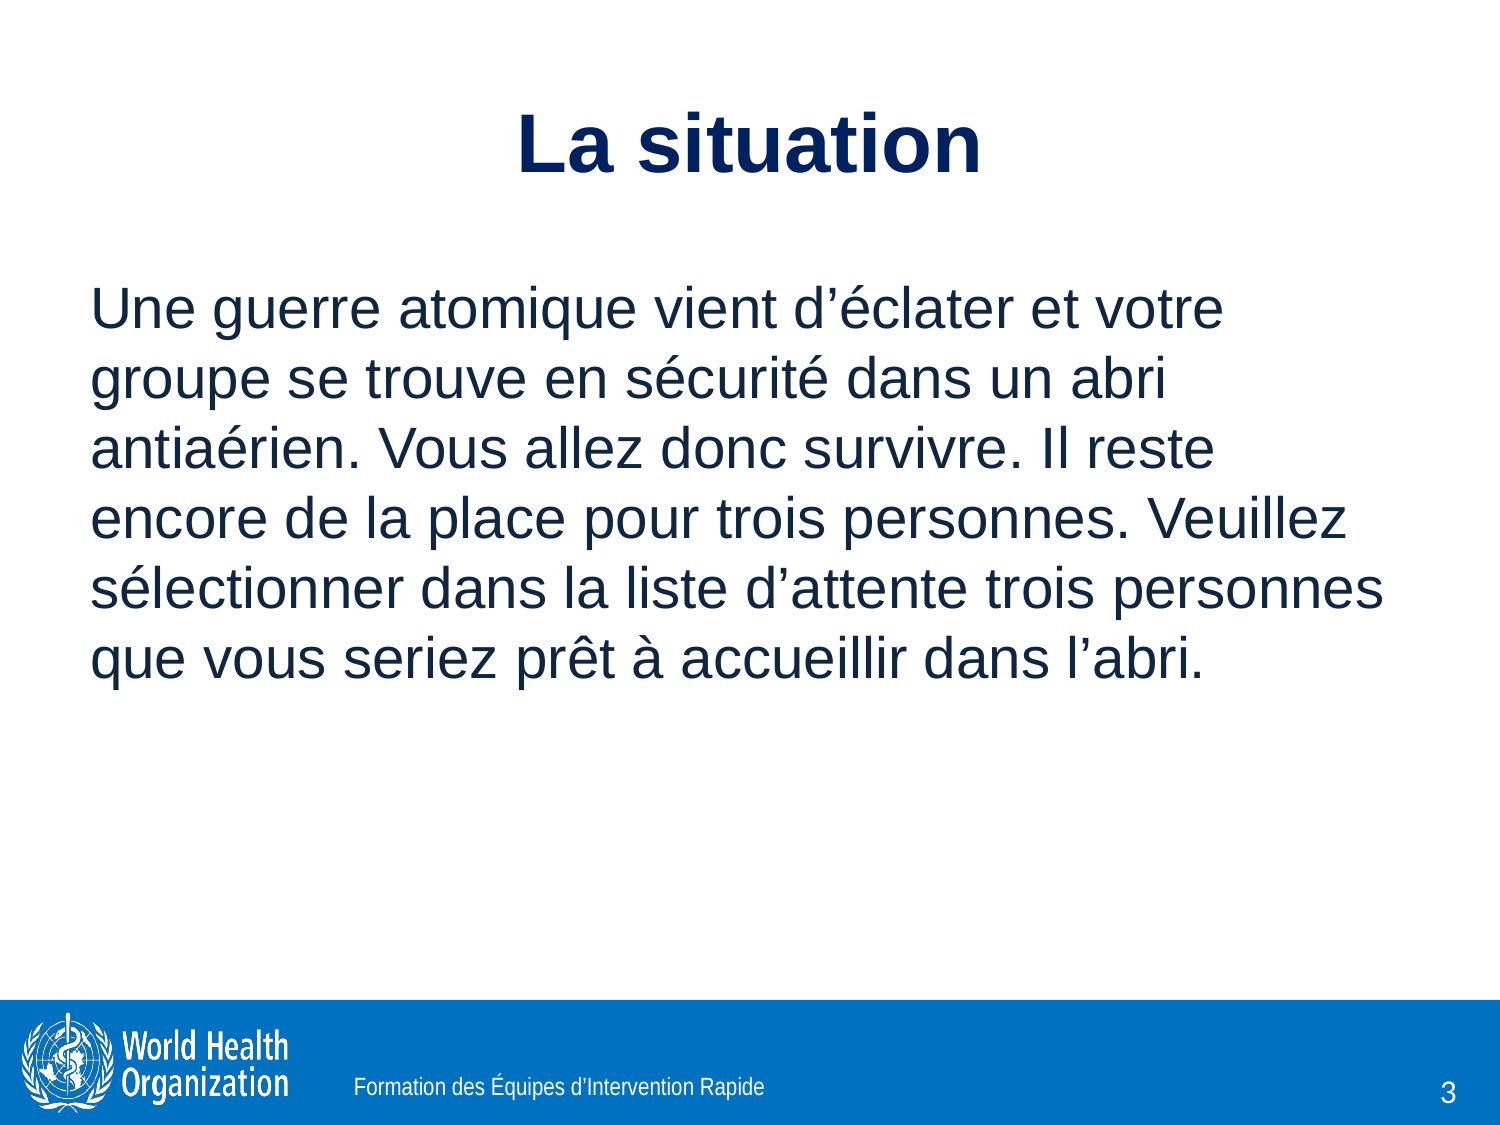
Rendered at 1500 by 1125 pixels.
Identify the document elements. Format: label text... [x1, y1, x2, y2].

picture [21, 1012, 288, 1113]
title La situation [75, 45, 1425, 233]
list Une guerre atomique vient d’éclater et votre groupe se trouve en sécurité dans un abri antiaérien. Vous allez donc survivre. Il reste encore de la place pour trois personnes. Veuillez sélectionner dans la liste d’attente trois personnes que vous seriez prêt à accueillir dans l’abri. [75, 262, 1425, 1005]
